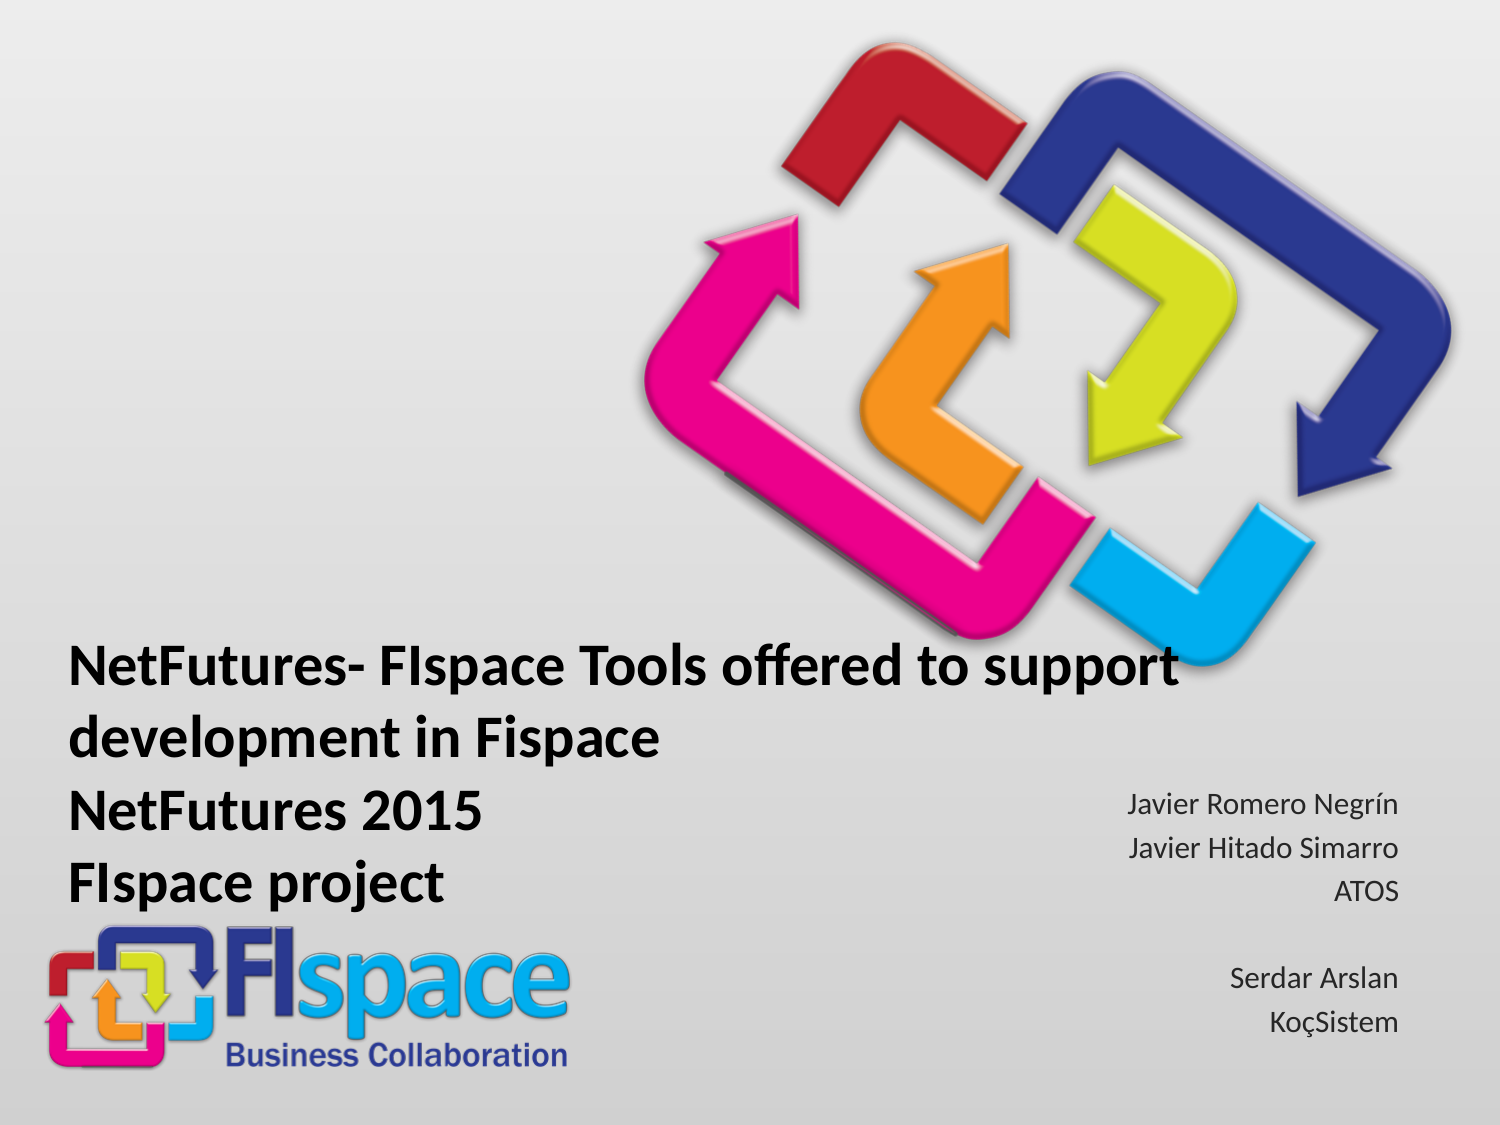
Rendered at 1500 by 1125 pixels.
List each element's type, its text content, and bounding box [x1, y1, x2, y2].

picture [557, 0, 1500, 574]
title NetFutures- FIspace Tools offered to support development in Fispace NetFutures 2015 FIspace project [53, 574, 1500, 894]
subtitle Javier Romero Negrín Javier Hitado Simarro ATOS Serdar Arslan KoçSistem [856, 775, 1415, 1047]
picture [35, 917, 580, 1073]
